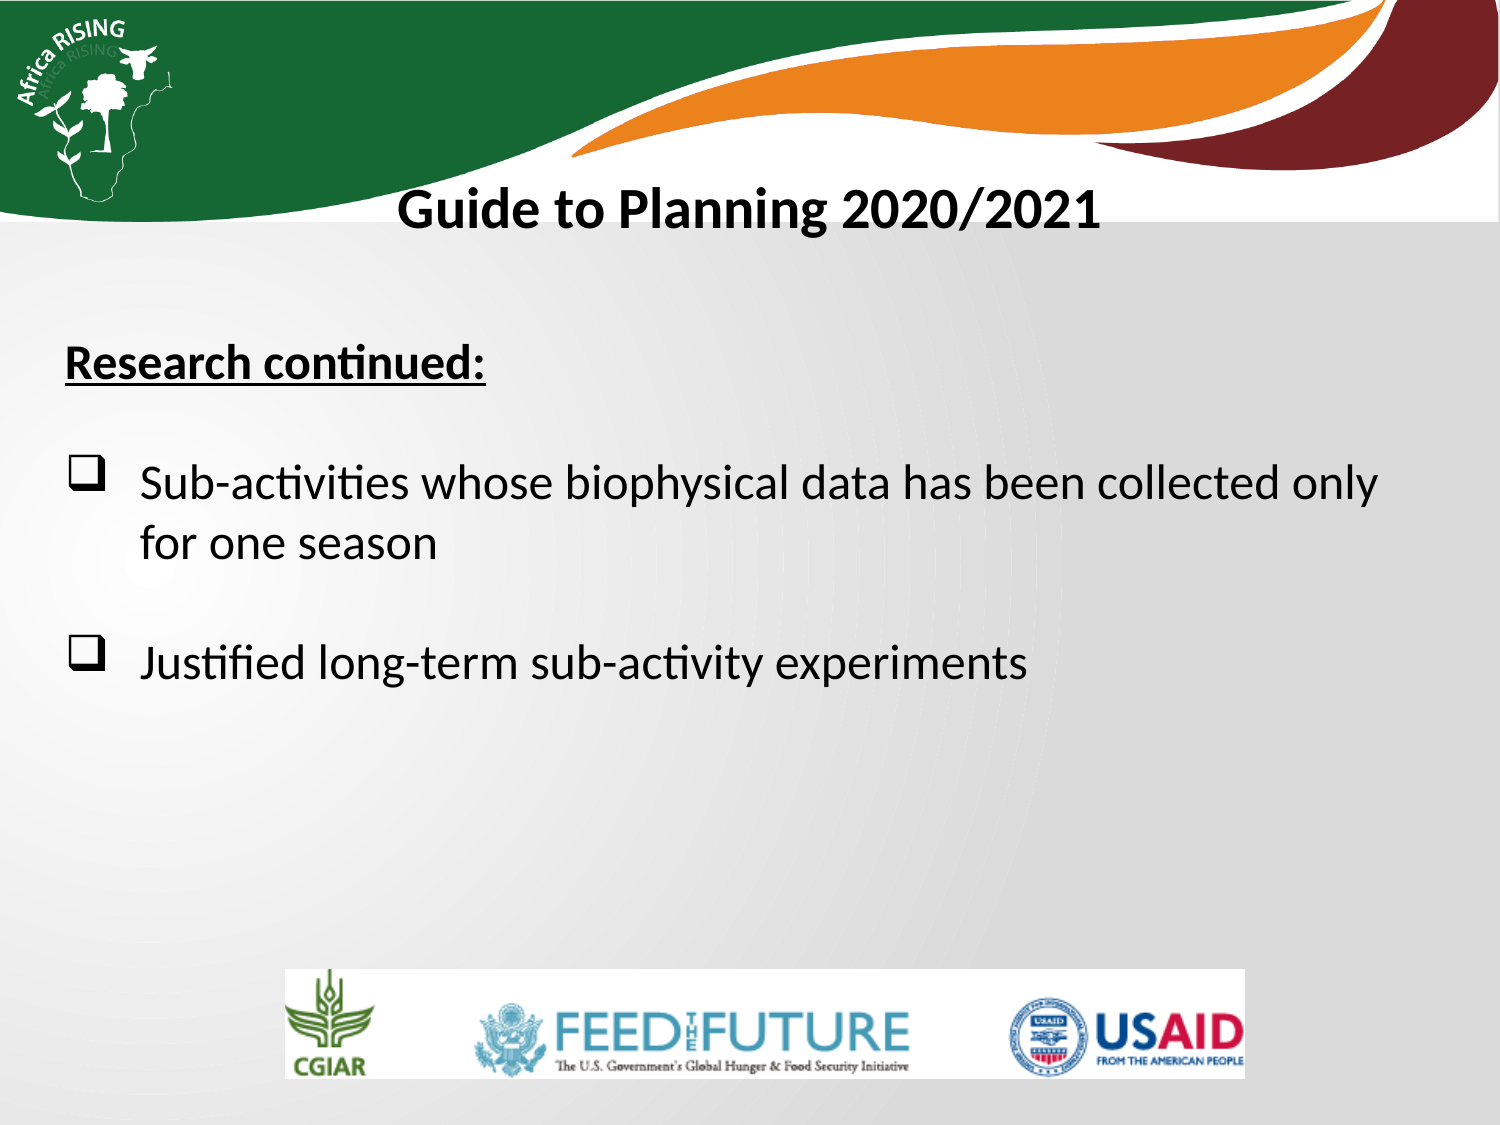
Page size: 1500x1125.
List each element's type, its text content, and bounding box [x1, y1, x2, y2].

picture [0, 0, 1499, 162]
text_box Guide to Planning 2020/2021 [0, 162, 1500, 248]
picture [285, 969, 1245, 1079]
text_box Research continued: Sub-activities whose biophysical data has been collected only for one season Justified long-term sub-activity experiments [49, 262, 1400, 758]
